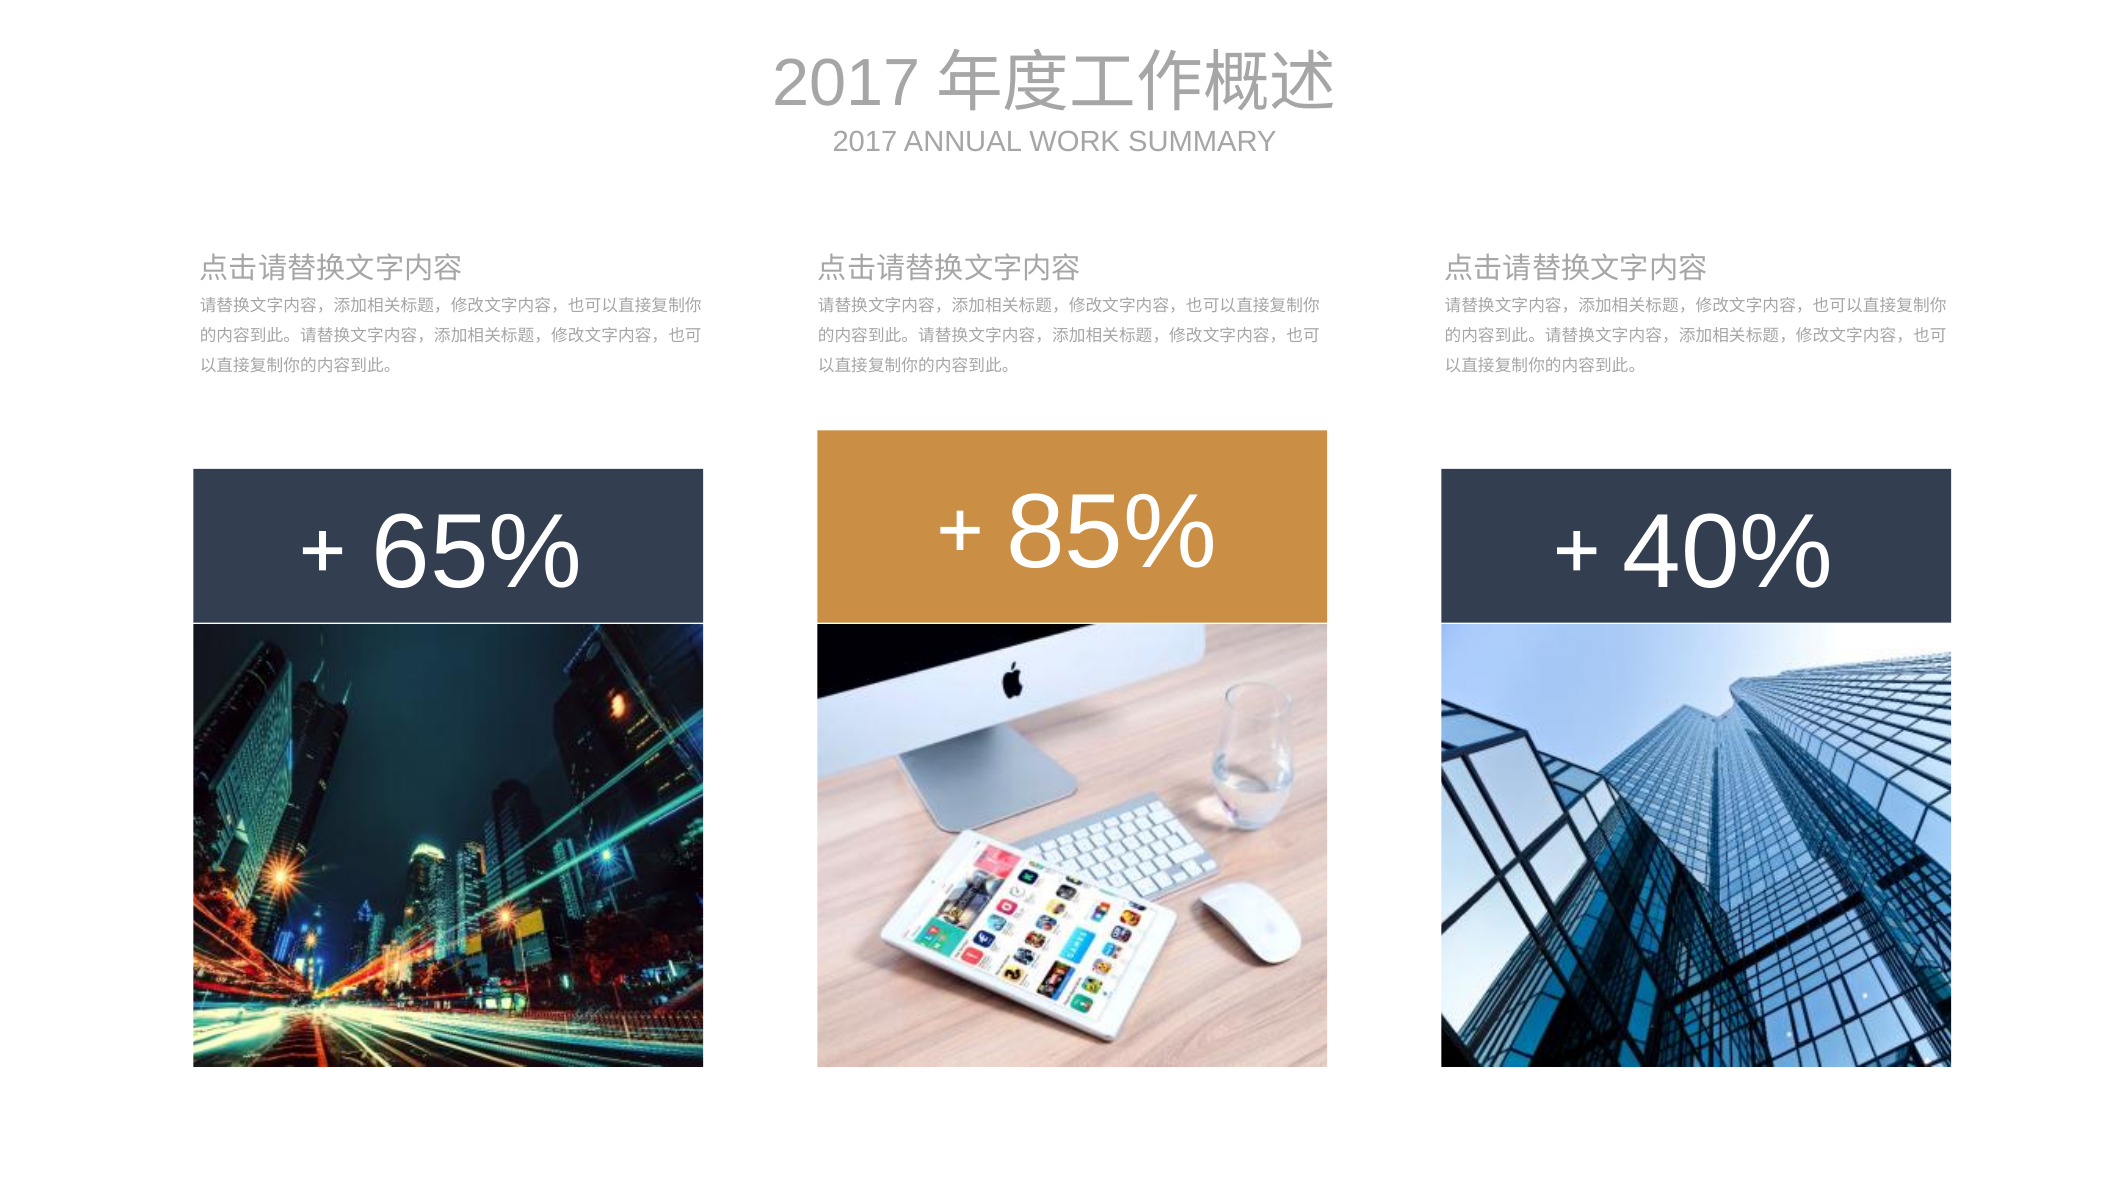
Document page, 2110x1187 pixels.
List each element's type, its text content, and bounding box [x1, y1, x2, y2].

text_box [193, 468, 704, 1067]
text_box 点击请替换文字内容 请替换文字内容，添加相关标题，修改文字内容，也可以直接复制你的内容到此。请替换文字内容，添加相关标题，修改文字内容，也可以直接复制你的内容到此。 [199, 232, 703, 375]
text_box 2017年度工作概述 [730, 38, 1379, 119]
text_box 点击请替换文字内容 请替换文字内容，添加相关标题，修改文字内容，也可以直接复制你的内容到此。请替换文字内容，添加相关标题，修改文字内容，也可以直接复制你的内容到此。 [817, 232, 1322, 375]
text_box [1441, 468, 1952, 1067]
text_box 点击请替换文字内容 请替换文字内容，添加相关标题，修改文字内容，也可以直接复制你的内容到此。请替换文字内容，添加相关标题，修改文字内容，也可以直接复制你的内容到此。 [1444, 232, 1948, 375]
text_box 2017 ANNUAL WORK SUMMARY [824, 122, 1285, 158]
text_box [817, 430, 1328, 1067]
